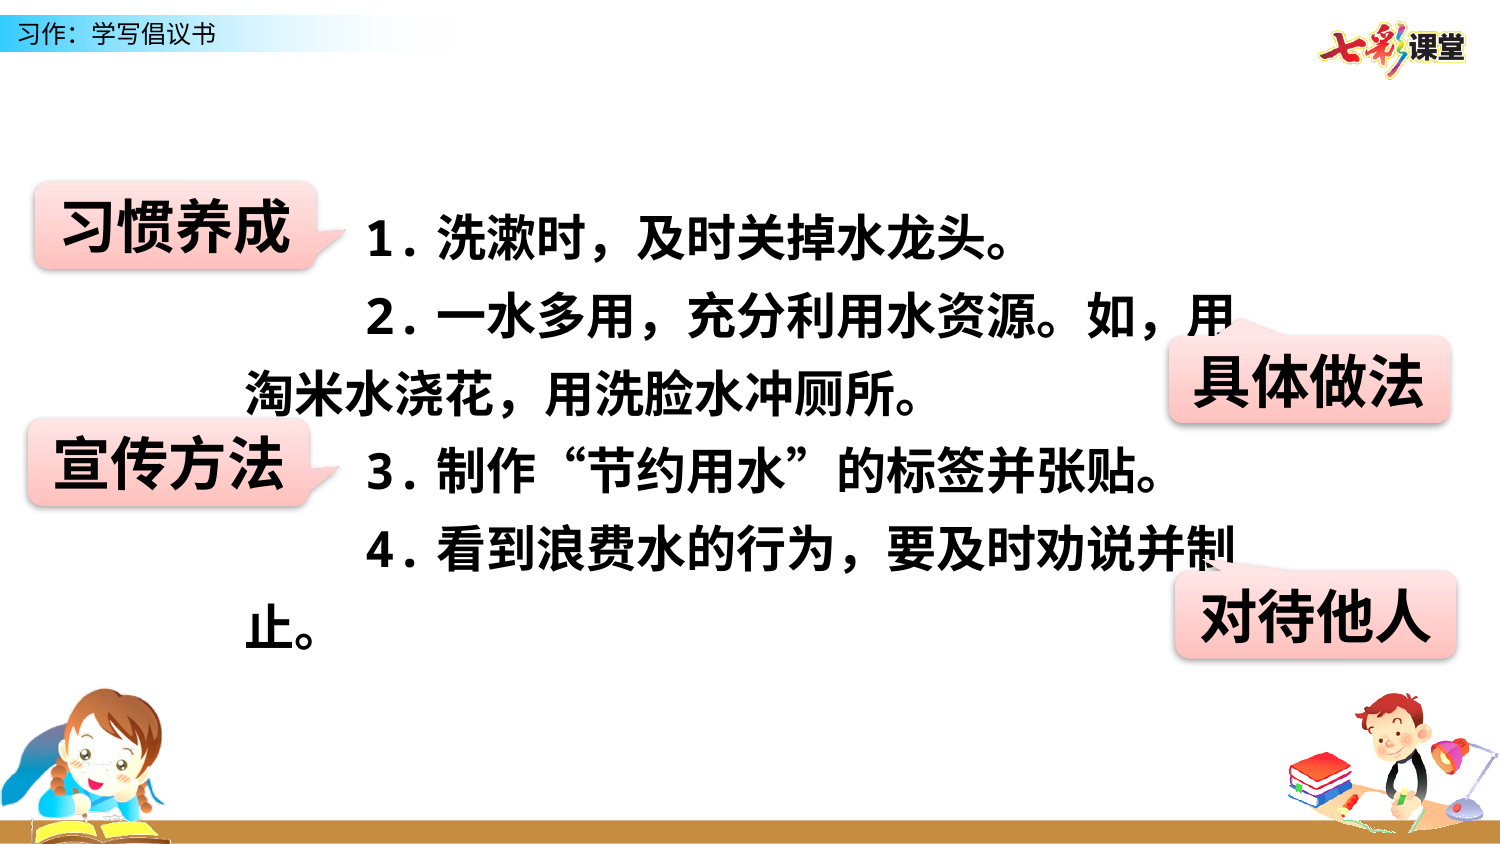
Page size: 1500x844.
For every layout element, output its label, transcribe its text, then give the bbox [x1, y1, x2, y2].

picture [1316, 20, 1468, 80]
text_box 宣传方法 [27, 417, 341, 507]
picture [0, 648, 180, 844]
text_box 习惯养成 [33, 181, 229, 270]
text_box 对待他人 [1174, 558, 1458, 660]
picture [1284, 648, 1500, 844]
text_box 具体做法 [1168, 317, 1451, 425]
text_box 1.洗漱时，及时关掉水龙头。 2.一水多用，充分利用水资源。如，用淘米水浇花，用洗脸水冲厕所。 3.制作“节约用水”的标签并张贴。 4.看到浪费水的行为，要及时劝说并制止。 [229, 180, 1270, 664]
